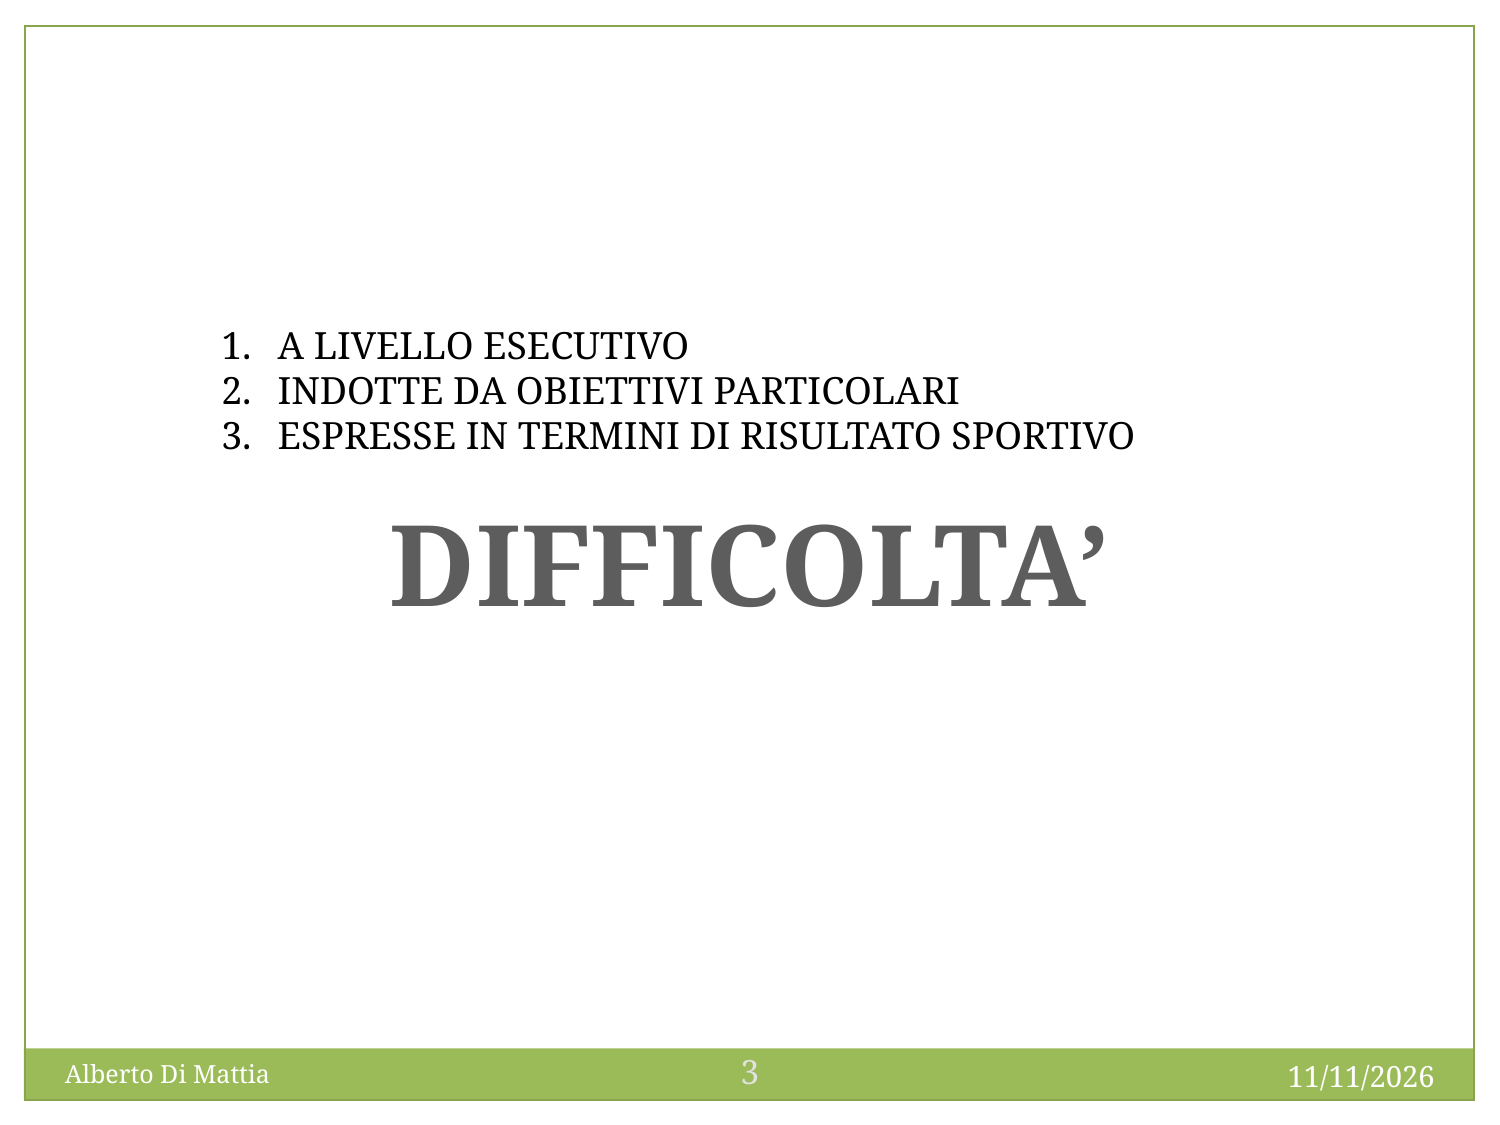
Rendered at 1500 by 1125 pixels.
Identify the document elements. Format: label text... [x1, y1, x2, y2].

footer Alberto Di Mattia [50, 1051, 638, 1112]
slide_number 3 [699, 1037, 800, 1110]
text_box A LIVELLO ESECUTIVO INDOTTE DA OBIETTIVI PARTICOLARI ESPRESSE IN TERMINI DI RISULTATO SPORTIVO [206, 314, 1294, 510]
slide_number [950, 1050, 1450, 1111]
text_box DIFFICOLTA’ [374, 486, 1126, 637]
